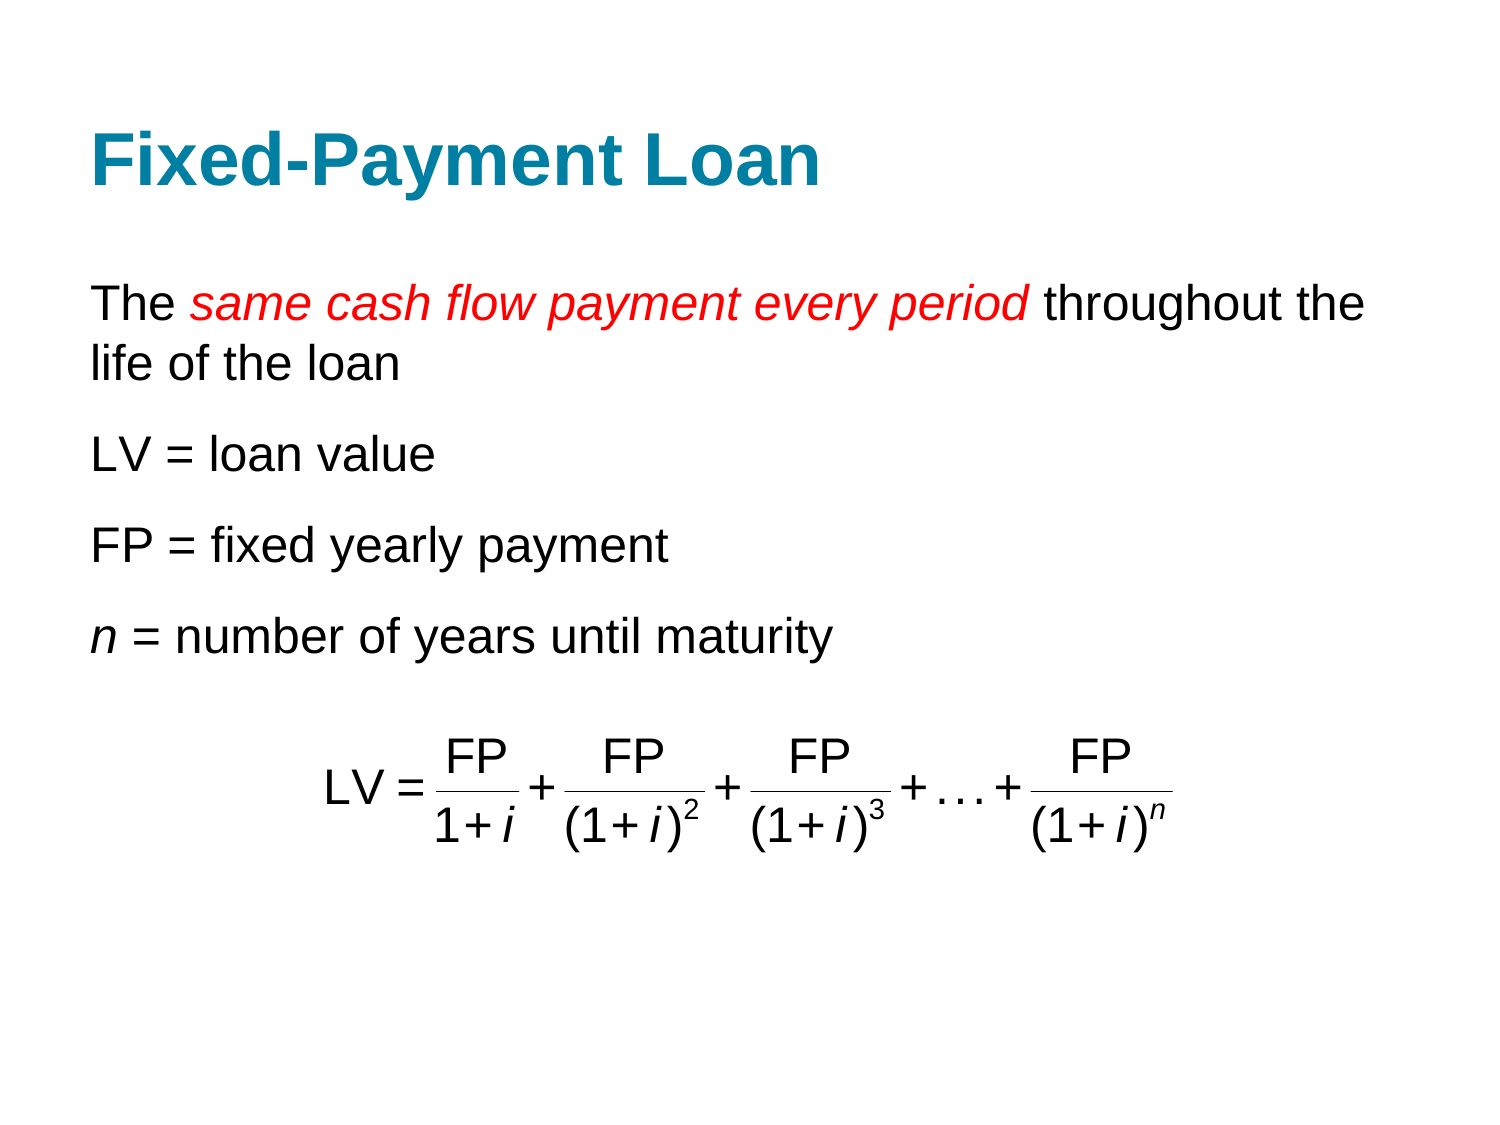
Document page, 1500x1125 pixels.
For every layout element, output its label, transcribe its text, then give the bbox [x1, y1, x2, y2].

title Fixed-Payment Loan [75, 35, 1425, 216]
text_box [322, 728, 1178, 859]
list The same cash flow payment every period throughout the life of the loan L V = loan value F P = fixed yearly payment n = number of years until maturity [75, 255, 1426, 684]
